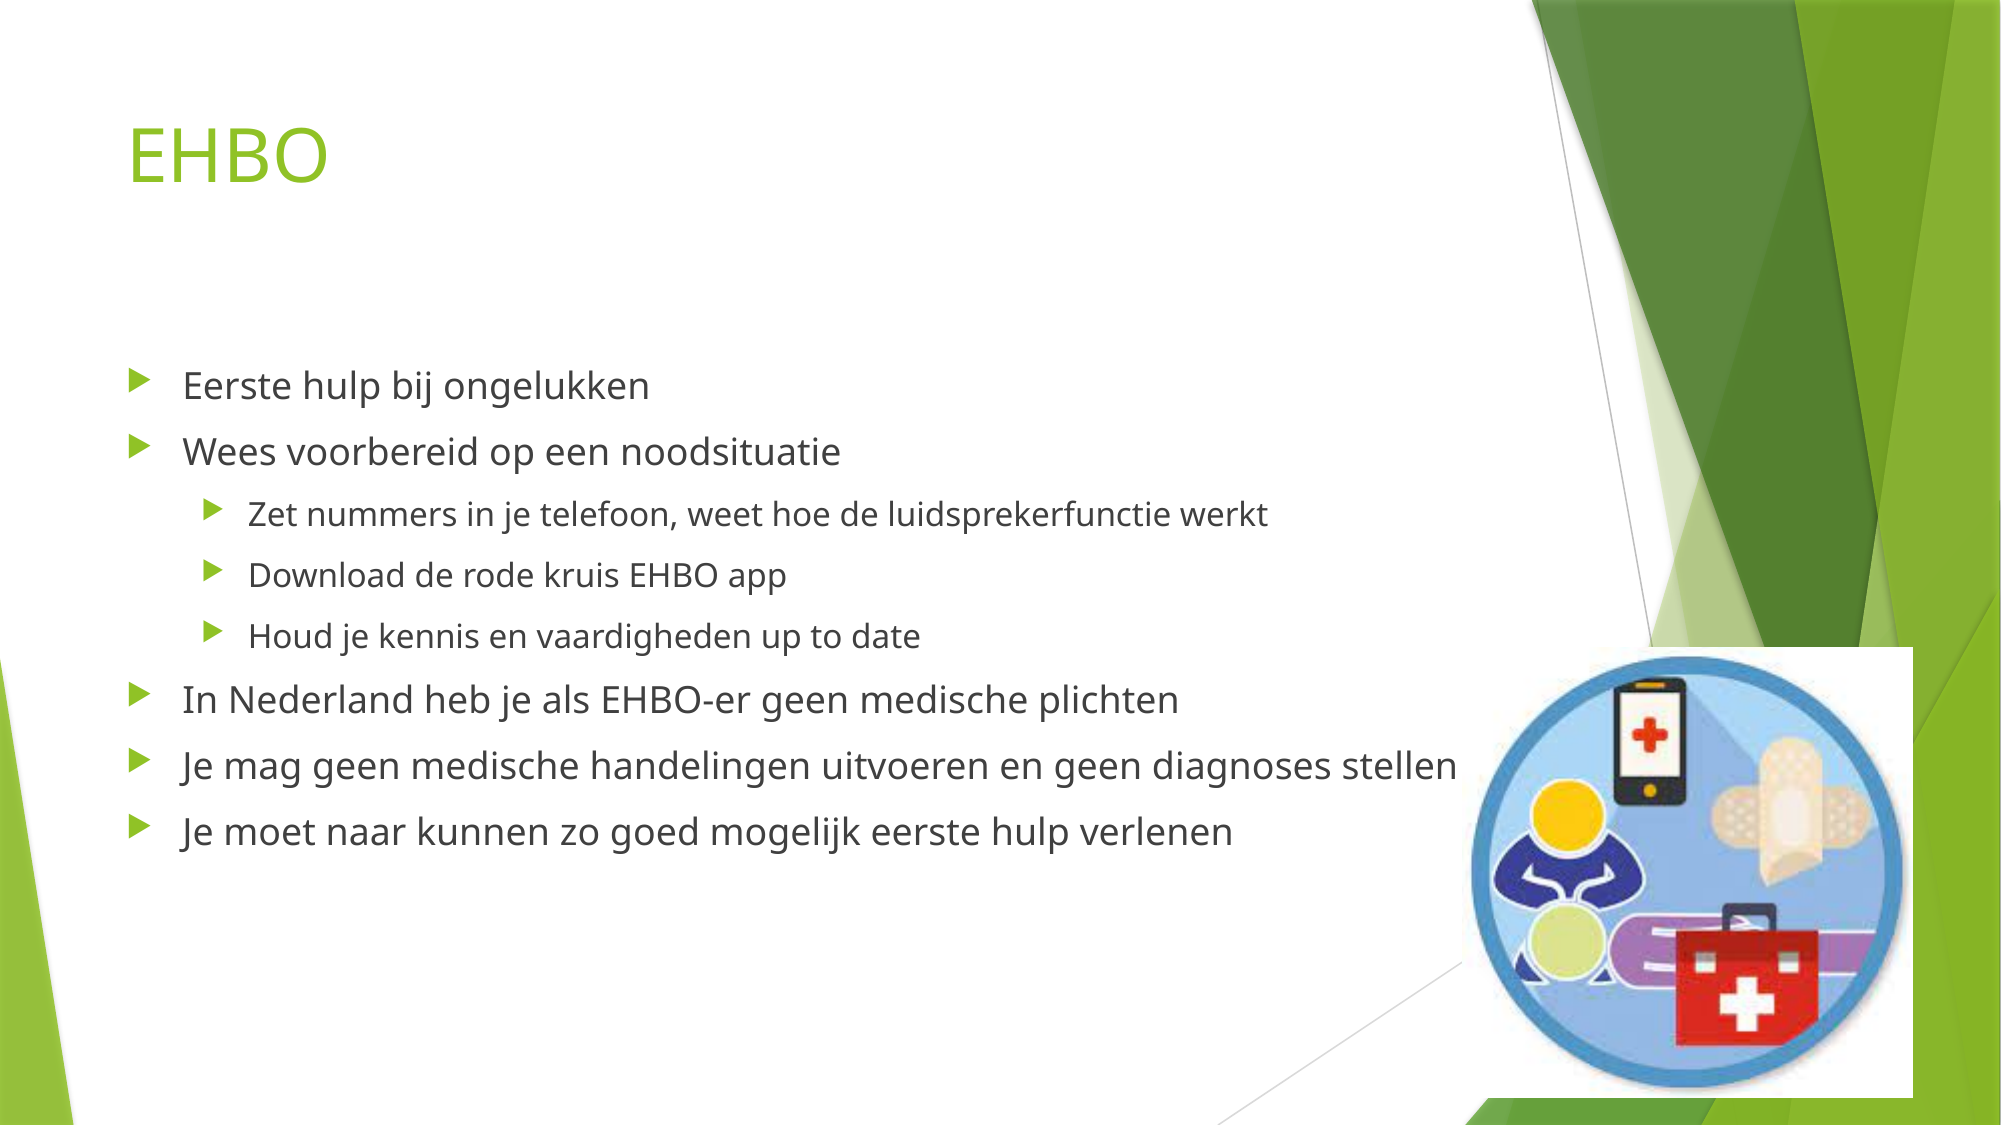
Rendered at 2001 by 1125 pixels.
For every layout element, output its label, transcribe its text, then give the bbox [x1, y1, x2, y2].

list Eerste hulp bij ongelukken Wees voorbereid op een noodsituatie Zet nummers in je telefoon, weet hoe de luidsprekerfunctie werkt Download de rode kruis EHBO app Houd je kennis en vaardigheden up to date In Nederland heb je als EHBO-er geen medische plichten Je mag geen medische handelingen uitvoeren en geen diagnoses stellen Je moet naar kunnen zo goed mogelijk eerste hulp verlenen [111, 354, 1522, 992]
picture [1461, 646, 1913, 1099]
title EHBO [111, 99, 1522, 317]
